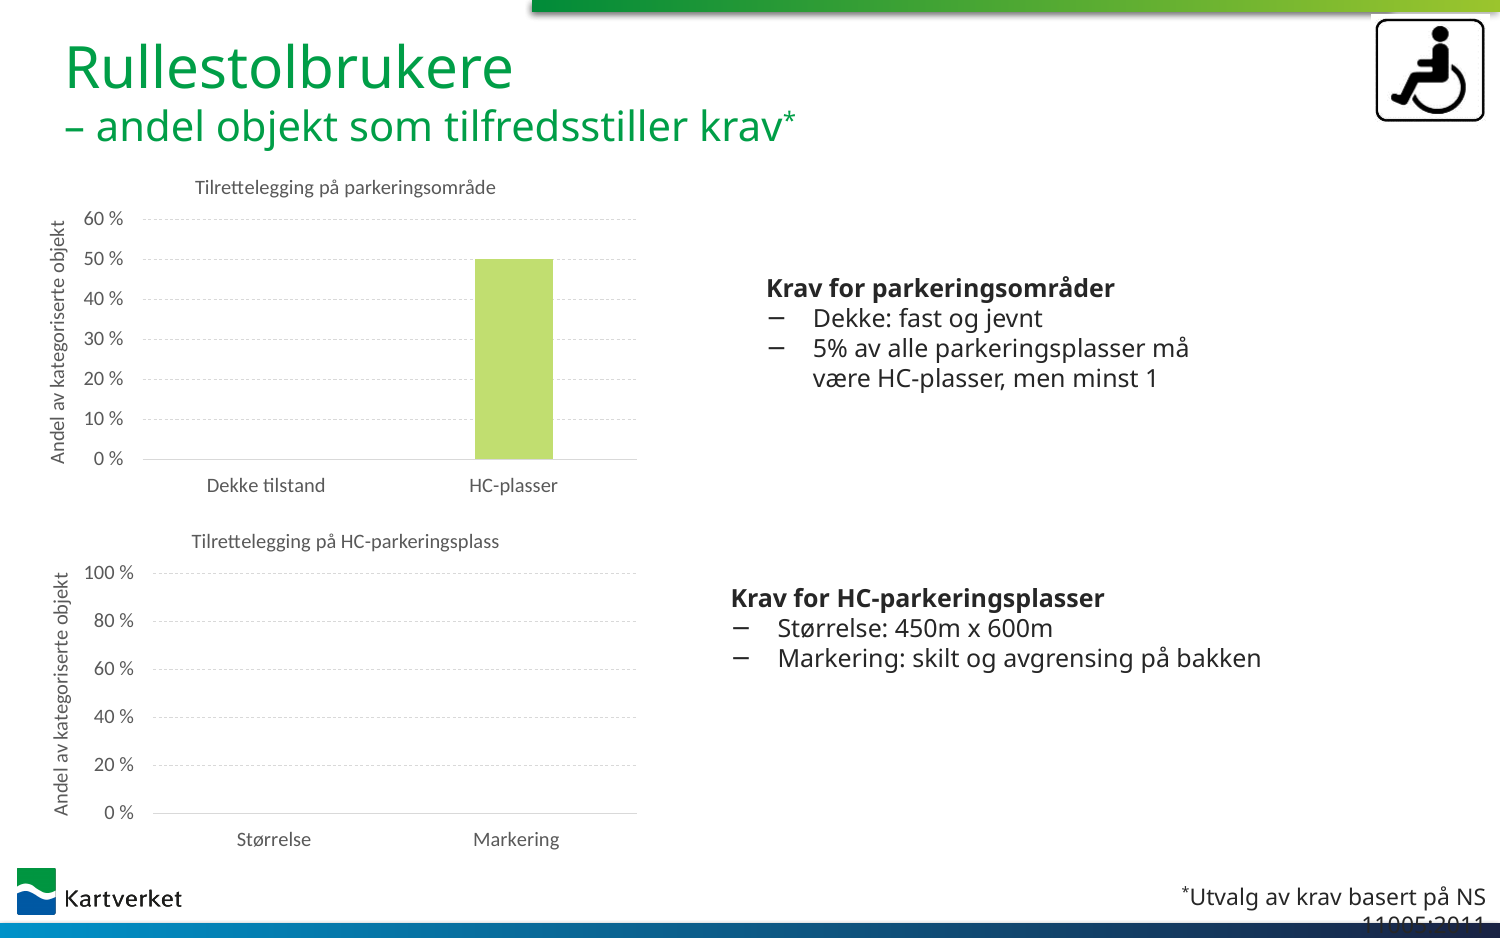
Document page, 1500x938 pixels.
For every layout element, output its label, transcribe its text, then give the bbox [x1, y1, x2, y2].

picture [41, 166, 650, 505]
text_box Krav for parkeringsområder Dekke: fast og jevnt 5% av alle parkeringsplasser må være HC-plasser, men minst 1 [751, 264, 1232, 400]
text_box Krav for HC-parkeringsplasser Størrelse: 450m x 600m Markering: skilt og avgrensing på bakken [715, 574, 1278, 680]
text_box Rullestolbrukere – andel objekt som tilfredsstiller krav* [49, 23, 1431, 158]
picture [41, 520, 650, 859]
picture [1371, 13, 1491, 127]
text_box *Utvalg av krav basert på NS 11005:2011 [1068, 873, 1500, 938]
